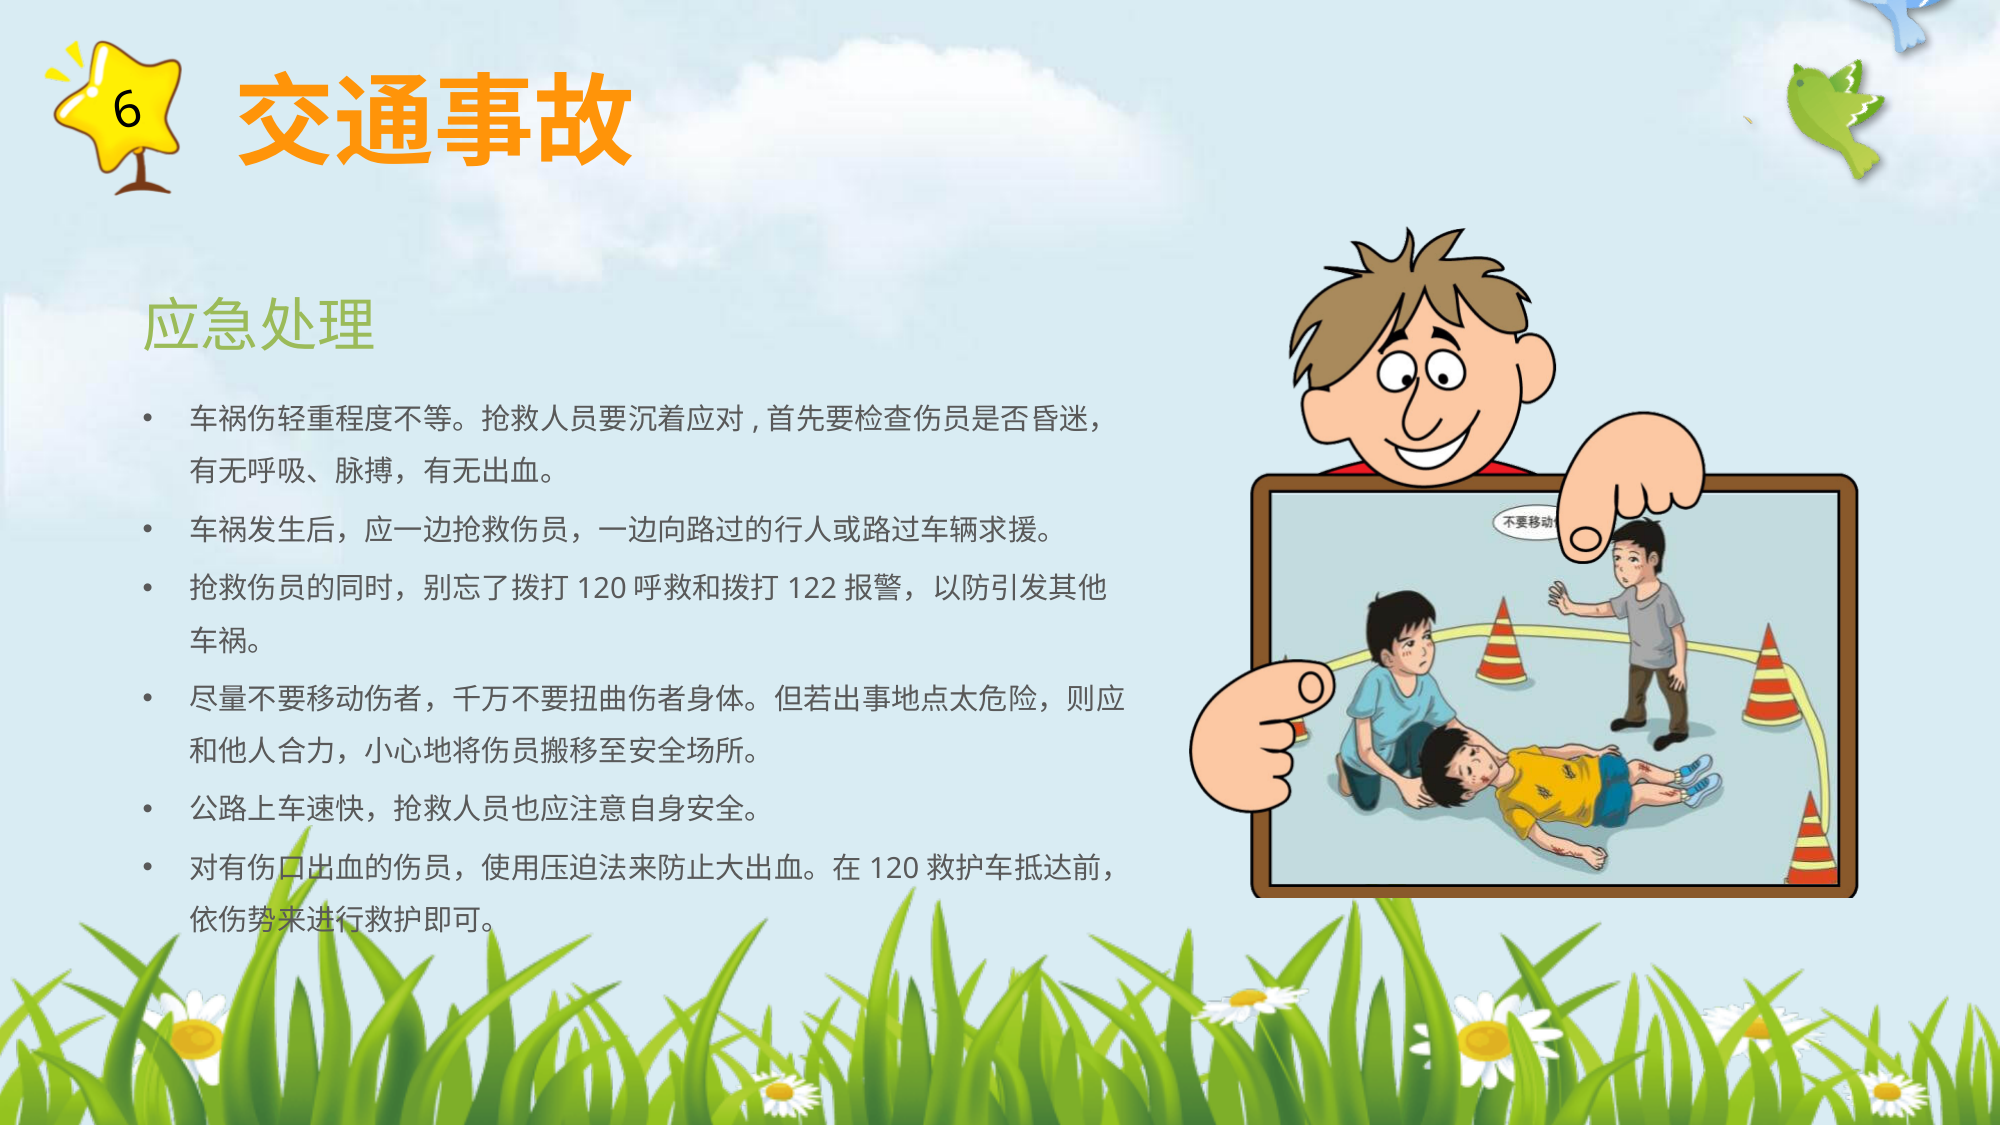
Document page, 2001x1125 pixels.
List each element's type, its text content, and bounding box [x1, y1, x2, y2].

picture [0, 0, 2001, 1125]
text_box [1162, 220, 1875, 898]
text_box 车祸伤轻重程度不等。抢救人员要沉着应对,首先要检查伤员是否昏迷，有无呼吸、脉搏，有无出血。 车祸发生后，应一边抢救伤员，一边向路过的行人或路过车辆求援。 抢救伤员的同时，别忘了拨打120呼救和拨打122报警，以防引发其他车祸。 尽量不要移动伤者，千万不要扭曲伤者身体。但若出事地点太危险，则应和他人合力，小心地将伤员搬移至安全场所。 公路上车速快，抢救人员也应注意自身安全。 对有伤口出血的伤员，使用压迫法来防止大出血。在120救护车抵达前，依伤势来进行救护即可。 [127, 375, 1146, 1061]
text_box 应急处理 [127, 280, 963, 366]
